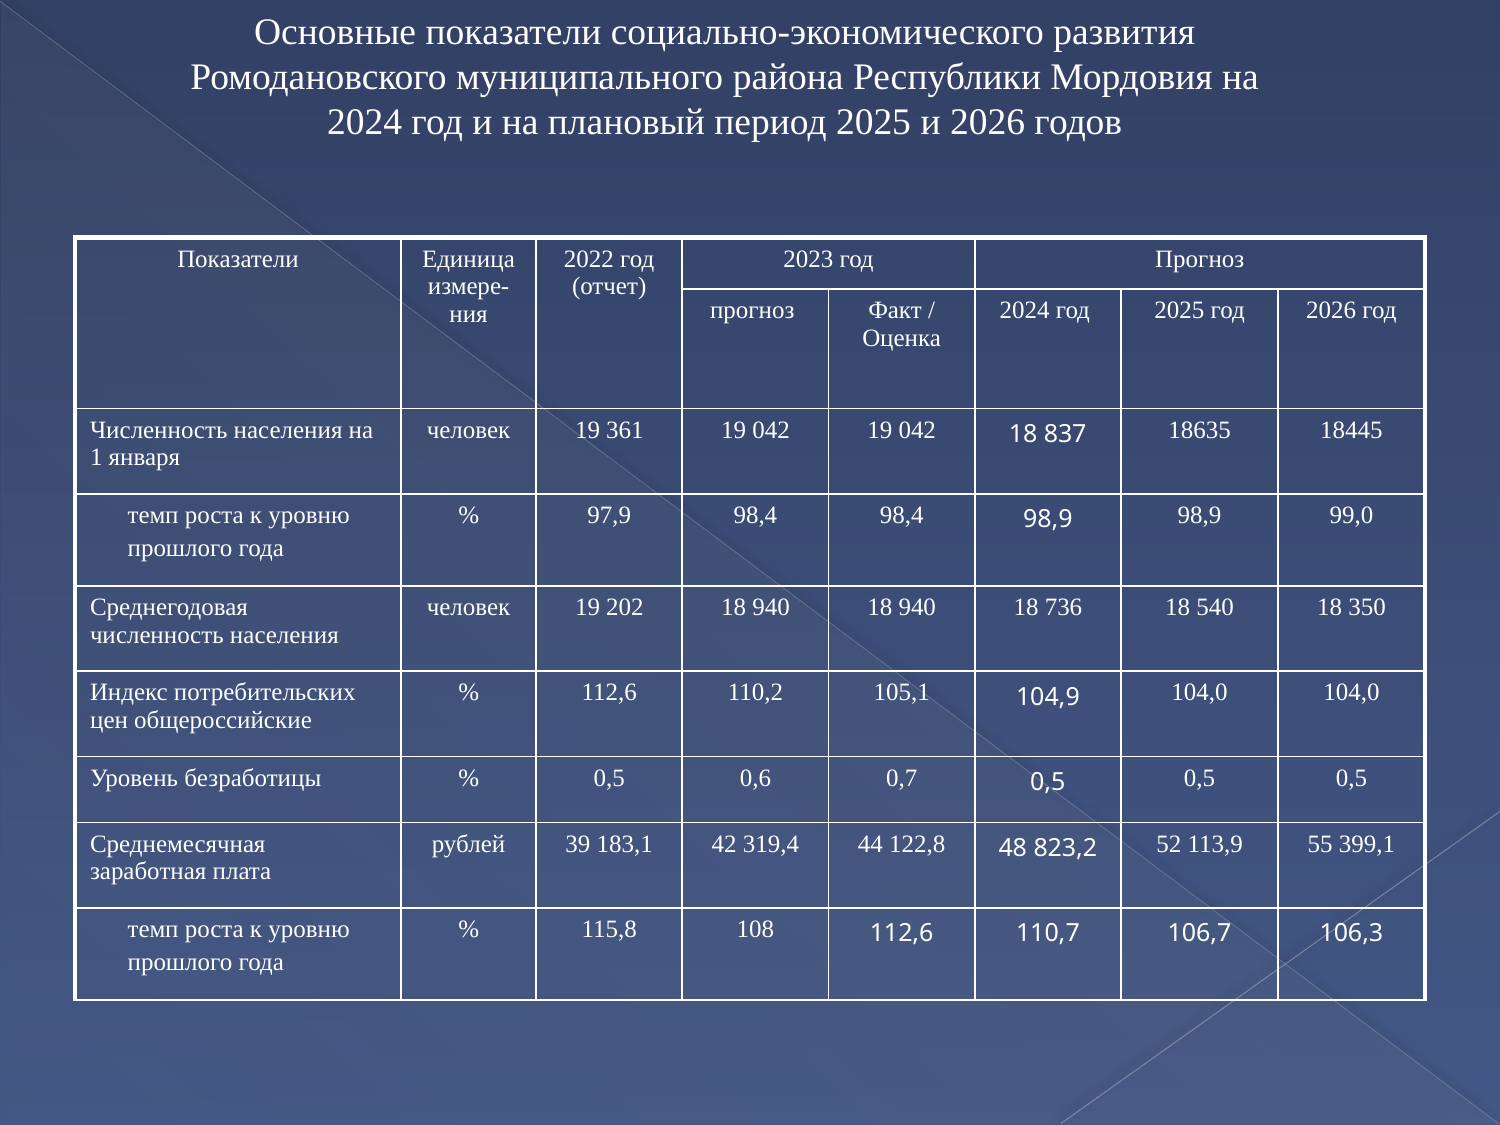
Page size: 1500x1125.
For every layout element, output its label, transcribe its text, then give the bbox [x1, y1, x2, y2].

table_cell 0,5 [537, 757, 681, 822]
table_cell 106,3 [1279, 909, 1423, 999]
table_cell 18 837 [976, 409, 1120, 493]
table_cell 98,9 [1122, 495, 1277, 585]
table_cell Уровень безработицы [77, 757, 400, 822]
table_cell 42 319,4 [683, 823, 828, 907]
table_cell 44 122,8 [829, 823, 974, 907]
table_cell Среднемесячная заработная плата [77, 823, 400, 907]
table_cell человек [402, 587, 535, 670]
table_cell 112,6 [537, 672, 681, 756]
table_cell 98,4 [829, 495, 974, 585]
table_cell 104,0 [1279, 672, 1423, 756]
table_cell Среднегодовая численность населения [77, 587, 400, 670]
table_cell 108 [683, 909, 828, 999]
table_cell % [402, 757, 535, 822]
table_cell темп роста к уровню прошлого года [77, 909, 400, 999]
table_header Прогноз [976, 240, 1423, 288]
table_cell 110,2 [683, 672, 828, 756]
table_cell 18635 [1122, 409, 1277, 493]
table_cell 18 736 [976, 587, 1120, 670]
table_cell 2026 год [1279, 290, 1423, 408]
table_cell 19 361 [537, 409, 681, 493]
table_cell человек [402, 409, 535, 493]
table_cell 112,6 [829, 909, 974, 999]
table_cell 55 399,1 [1279, 823, 1423, 907]
table_cell % [402, 672, 535, 756]
table_header Показатели [77, 240, 400, 408]
table_cell 2025 год [1122, 290, 1277, 408]
table_cell % [402, 909, 535, 999]
table_cell 104,9 [976, 672, 1120, 756]
table_cell 106,7 [1122, 909, 1277, 999]
table_cell 97,9 [537, 495, 681, 585]
table_cell 39 183,1 [537, 823, 681, 907]
table_cell 115,8 [537, 909, 681, 999]
table_cell 19 042 [683, 409, 828, 493]
table_cell темп роста к уровню прошлого года [77, 495, 400, 585]
table_cell 98,4 [683, 495, 828, 585]
table_cell 18 940 [683, 587, 828, 670]
table_cell рублей [402, 823, 535, 907]
table_cell 19 042 [829, 409, 974, 493]
table_header 2022 год (отчет) [537, 240, 681, 408]
table_cell Факт / Оценка [829, 290, 974, 408]
table_cell 98,9 [976, 495, 1120, 585]
table_cell Численность населения на 1 января [77, 409, 400, 493]
table_cell 105,1 [829, 672, 974, 756]
table_cell 18 940 [829, 587, 974, 670]
table_header 2023 год [683, 240, 974, 288]
table_cell 0,6 [683, 757, 828, 822]
table_cell 0,5 [1279, 757, 1423, 822]
table_cell 18 350 [1279, 587, 1423, 670]
table_cell 18 540 [1122, 587, 1277, 670]
table_cell 19 202 [537, 587, 681, 670]
text_box Основные показатели социально-экономического развития Ромодановского муниципального района Республики Мордовия на 2024 год и на плановый период 2025 и 2026 годов [150, 0, 1300, 150]
table_cell 0,7 [829, 757, 974, 822]
table_cell прогноз [683, 290, 828, 408]
table_cell 104,0 [1122, 672, 1277, 756]
table_cell 2024 год [976, 290, 1120, 408]
table_header Единица измере-ния [402, 240, 535, 408]
table_cell Индекс потребительских цен общероссийские [77, 672, 400, 756]
table_cell 99,0 [1279, 495, 1423, 585]
table_cell 48 823,2 [976, 823, 1120, 907]
table_cell 52 113,9 [1122, 823, 1277, 907]
table_cell % [402, 495, 535, 585]
table_cell 18445 [1279, 409, 1423, 493]
table_cell 0,5 [1122, 757, 1277, 822]
table_cell 0,5 [976, 757, 1120, 822]
table_cell 110,7 [976, 909, 1120, 999]
